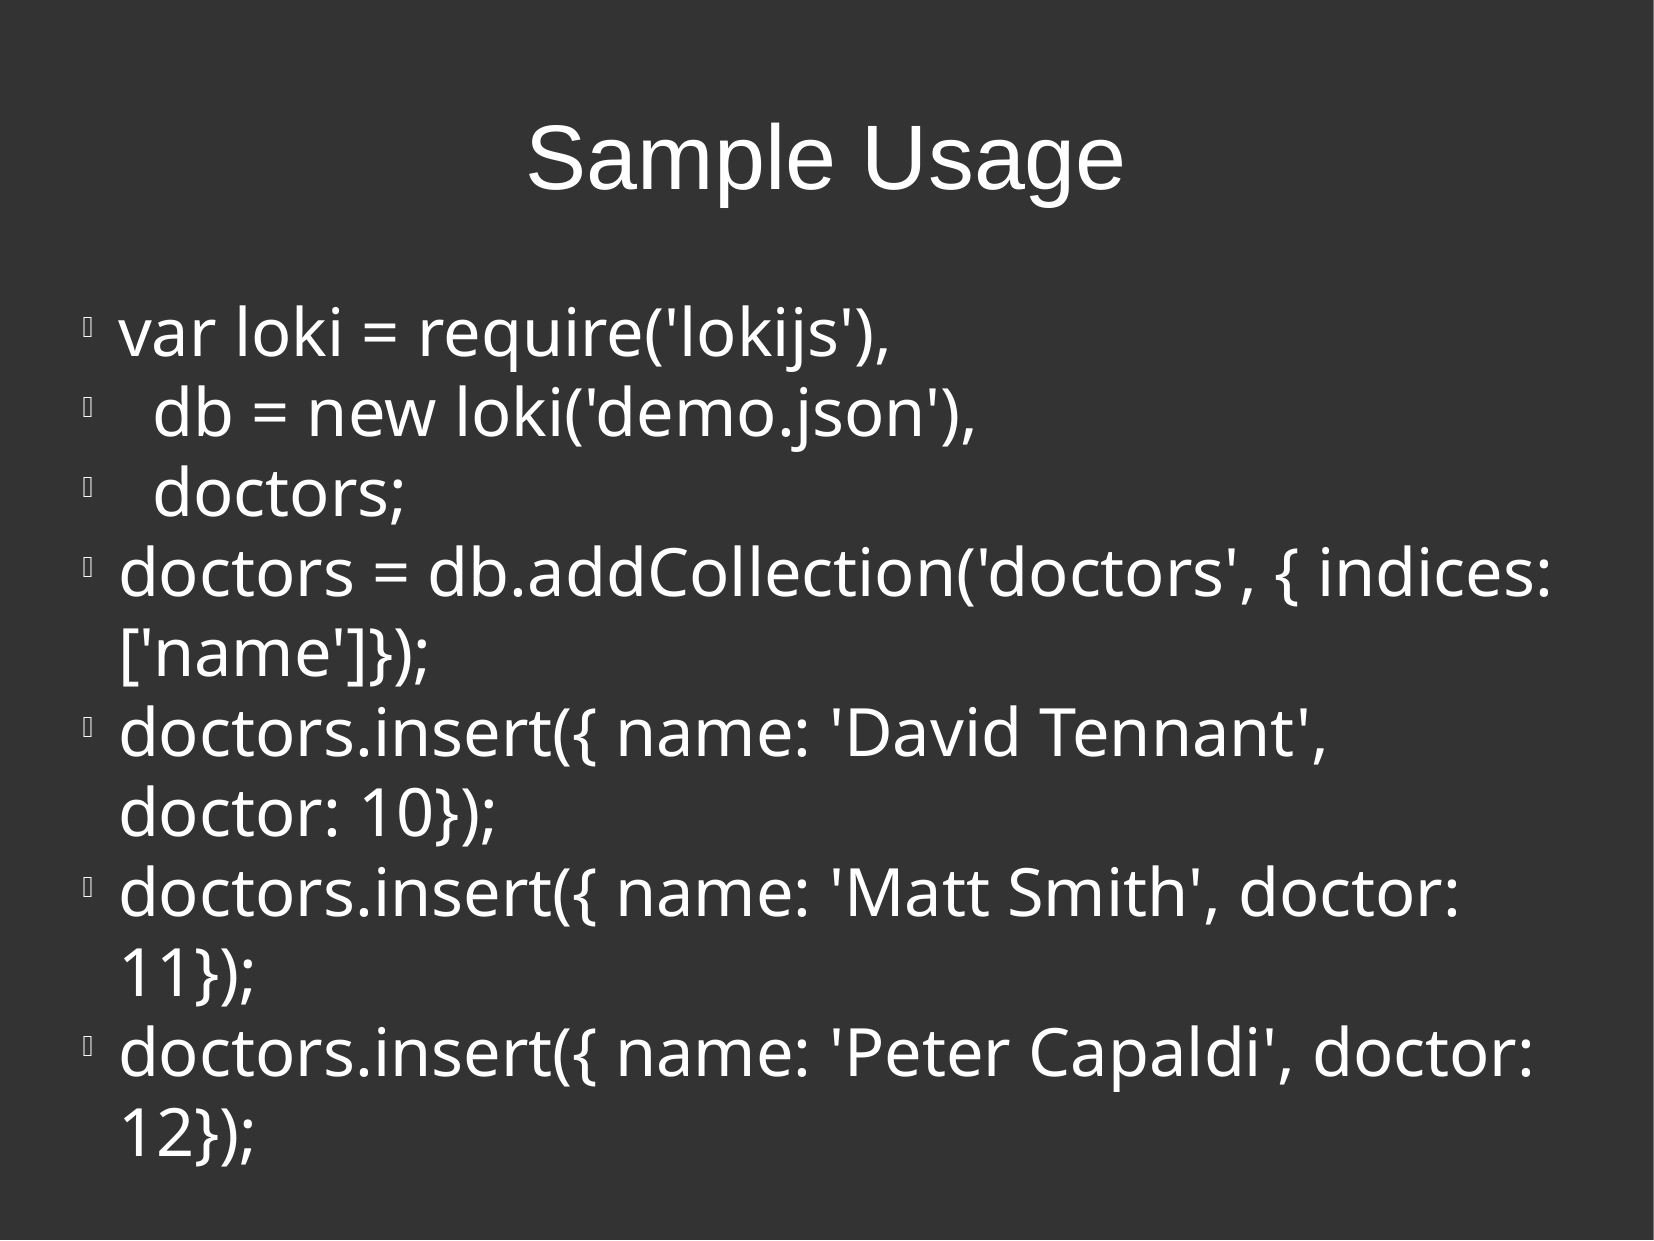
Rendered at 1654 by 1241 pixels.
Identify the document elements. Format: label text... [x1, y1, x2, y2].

text_box var loki = require('lokijs'), db = new loki('demo.json'), doctors; doctors = db.addCollection('doctors', { indices: ['name']}); doctors.insert({ name: 'David Tennant', doctor: 10}); doctors.insert({ name: 'Matt Smith', doctor: 11}); doctors.insert({ name: 'Peter Capaldi', doctor: 12}); [82, 290, 1571, 1010]
text_box Sample Usage [82, 49, 1571, 257]
